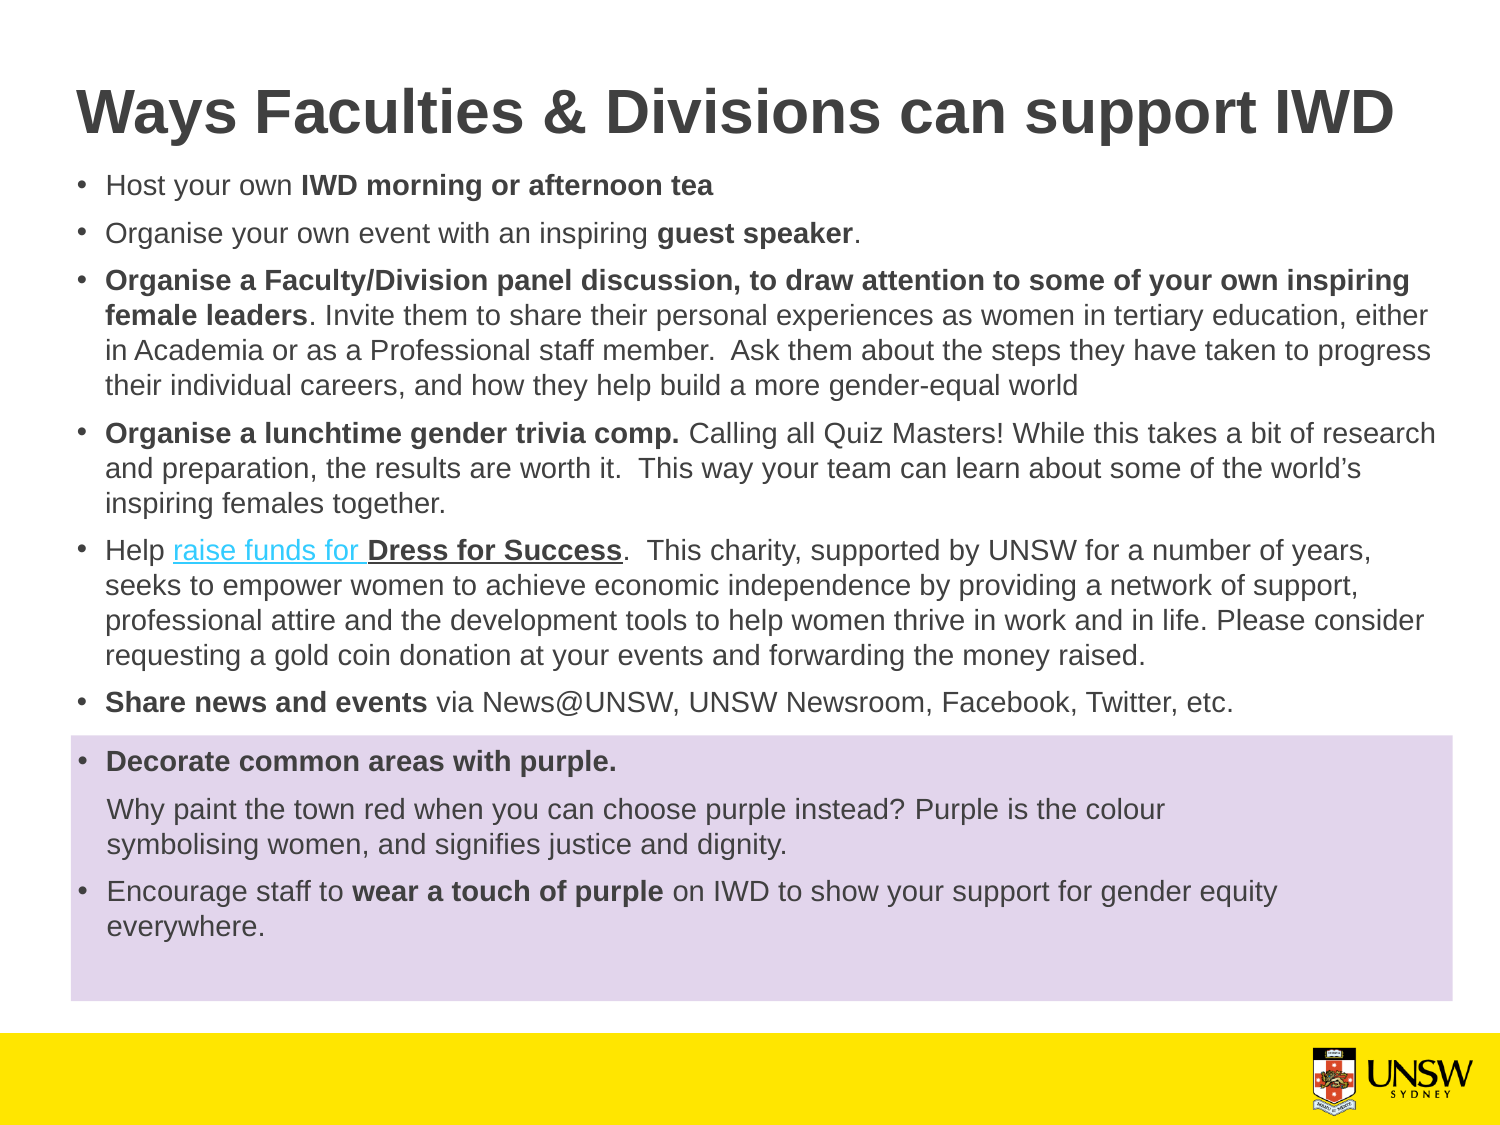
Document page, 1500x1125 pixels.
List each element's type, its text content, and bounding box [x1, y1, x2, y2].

text_box Decorate common areas with purple. Why paint the town red when you can choose purple instead? Purple is the colour symbolising women, and signifies justice and dignity. Encourage staff to wear a touch of purple on IWD to show your support for gender equity everywhere. [62, 735, 1341, 950]
list Host your own IWD morning or afternoon tea Organise your own event with an inspiring guest speaker. Organise a Faculty/Division panel discussion, to draw attention to some of your own inspiring female leaders. Invite them to share their personal experiences as women in tertiary education, either in Academia or as a Professional staff member. Ask them about the steps they have taken to progress their individual careers, and how they help build a more gender-equal world Organise a lunchtime gender trivia comp. Calling all Quiz Masters! While this takes a bit of research and preparation, the results are worth it. This way your team can learn about some of the world’s inspiring females together. Help raise funds for Dress for Success. This charity, supported by UNSW for a number of years, seeks to empower women to achieve economic independence by providing a network of support, professional attire and the development tools to help women thrive in work and in life. Please consider requesting a gold coin donation at your events and forwarding the money raised. Share news and events via News@UNSW, UNSW Newsroom, Facebook, Twitter, etc. [76, 166, 1447, 592]
title Ways Faculties & Divisions can support IWD [76, 71, 1424, 147]
text_box [69, 733, 1455, 1003]
picture [0, 0, 1500, 1125]
